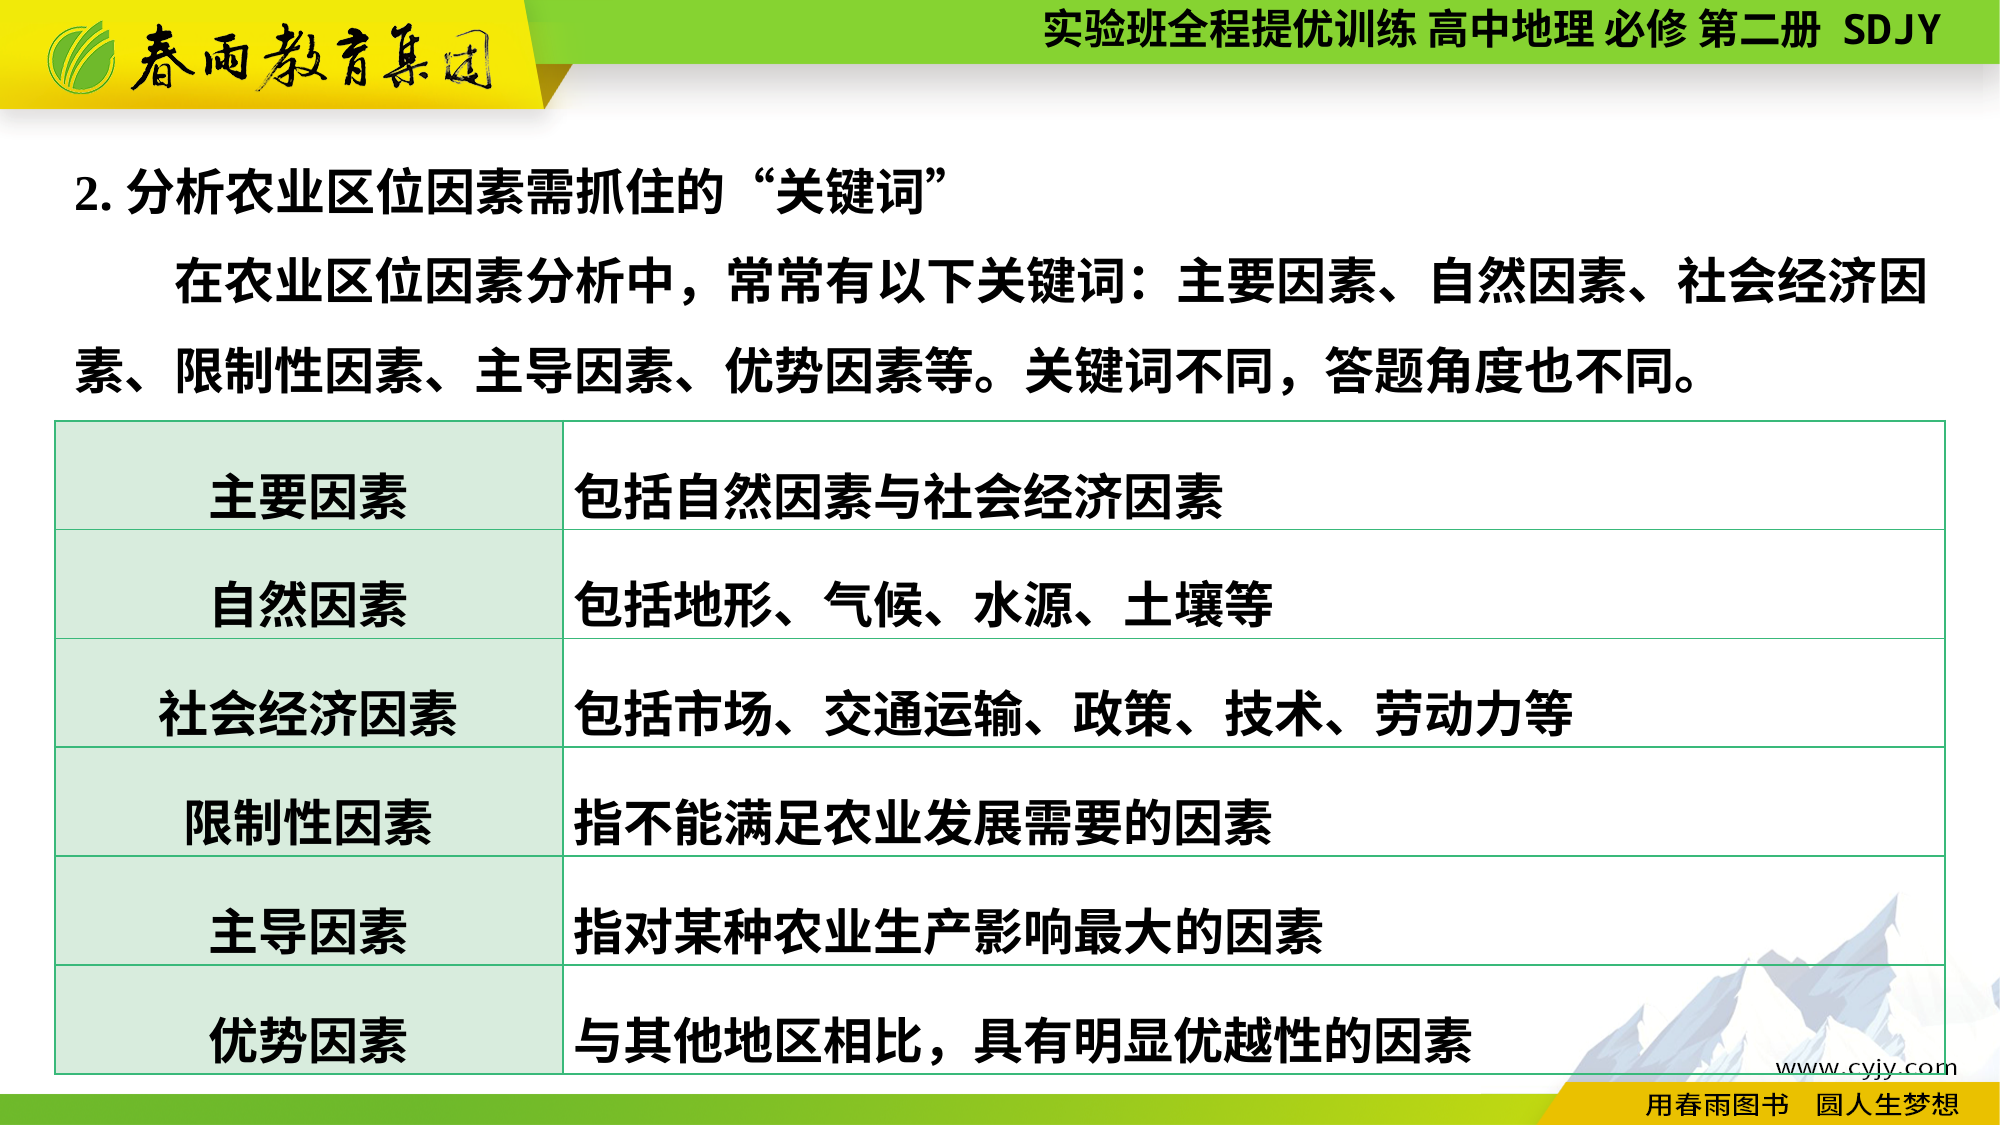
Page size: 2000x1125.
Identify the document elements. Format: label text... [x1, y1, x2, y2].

table_cell 主导因素 [56, 857, 562, 964]
table_cell 指不能满足农业发展需要的因素 [564, 748, 1944, 855]
table_cell 包括地形、气候、水源、土壤等 [564, 530, 1944, 638]
table_cell 指对某种农业生产影响最大的因素 [564, 857, 1944, 964]
list 2.分析农业区位因素需抓住的“关键词” 在农业区位因素分析中，常常有以下关键词：主要因素、自然因素、社会经济因素、限制性因素、主导因素、优势因素等。关键词不同，答题角度也不同。 [59, 122, 1944, 399]
table_cell 社会经济因素 [56, 639, 562, 746]
table_cell 限制性因素 [56, 748, 562, 855]
table_cell 自然因素 [56, 530, 562, 638]
table_cell 优势因素 [56, 966, 562, 1073]
table_cell 与其他地区相比，具有明显优越性的因素 [564, 966, 1944, 1073]
table_header 主要因素 [56, 422, 562, 529]
table_header 包括自然因素与社会经济因素 [564, 422, 1944, 529]
picture [0, 0, 2000, 1125]
table_cell 包括市场、交通运输、政策、技术、劳动力等 [564, 639, 1944, 746]
